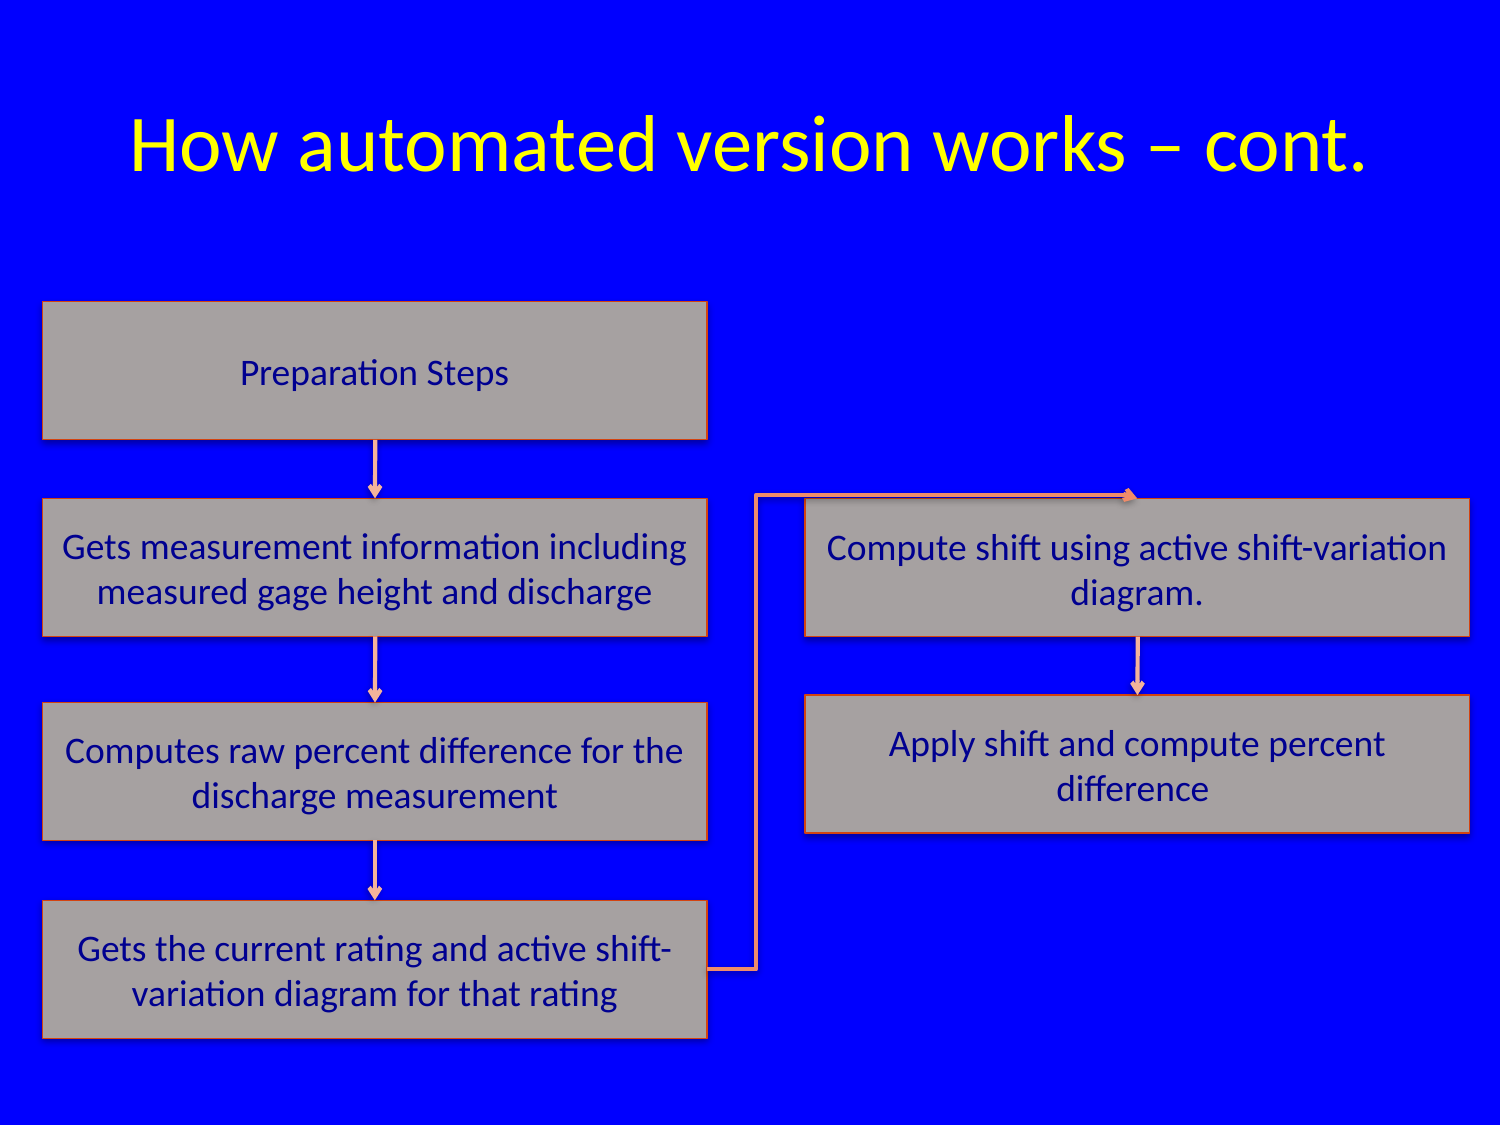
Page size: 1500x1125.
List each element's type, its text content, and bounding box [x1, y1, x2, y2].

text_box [42, 636, 701, 839]
text_box Preparation Steps [42, 301, 708, 439]
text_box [706, 498, 1470, 970]
title How automated version works – cont. [75, 45, 1425, 233]
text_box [42, 840, 708, 1039]
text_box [42, 439, 708, 635]
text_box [804, 636, 1470, 834]
